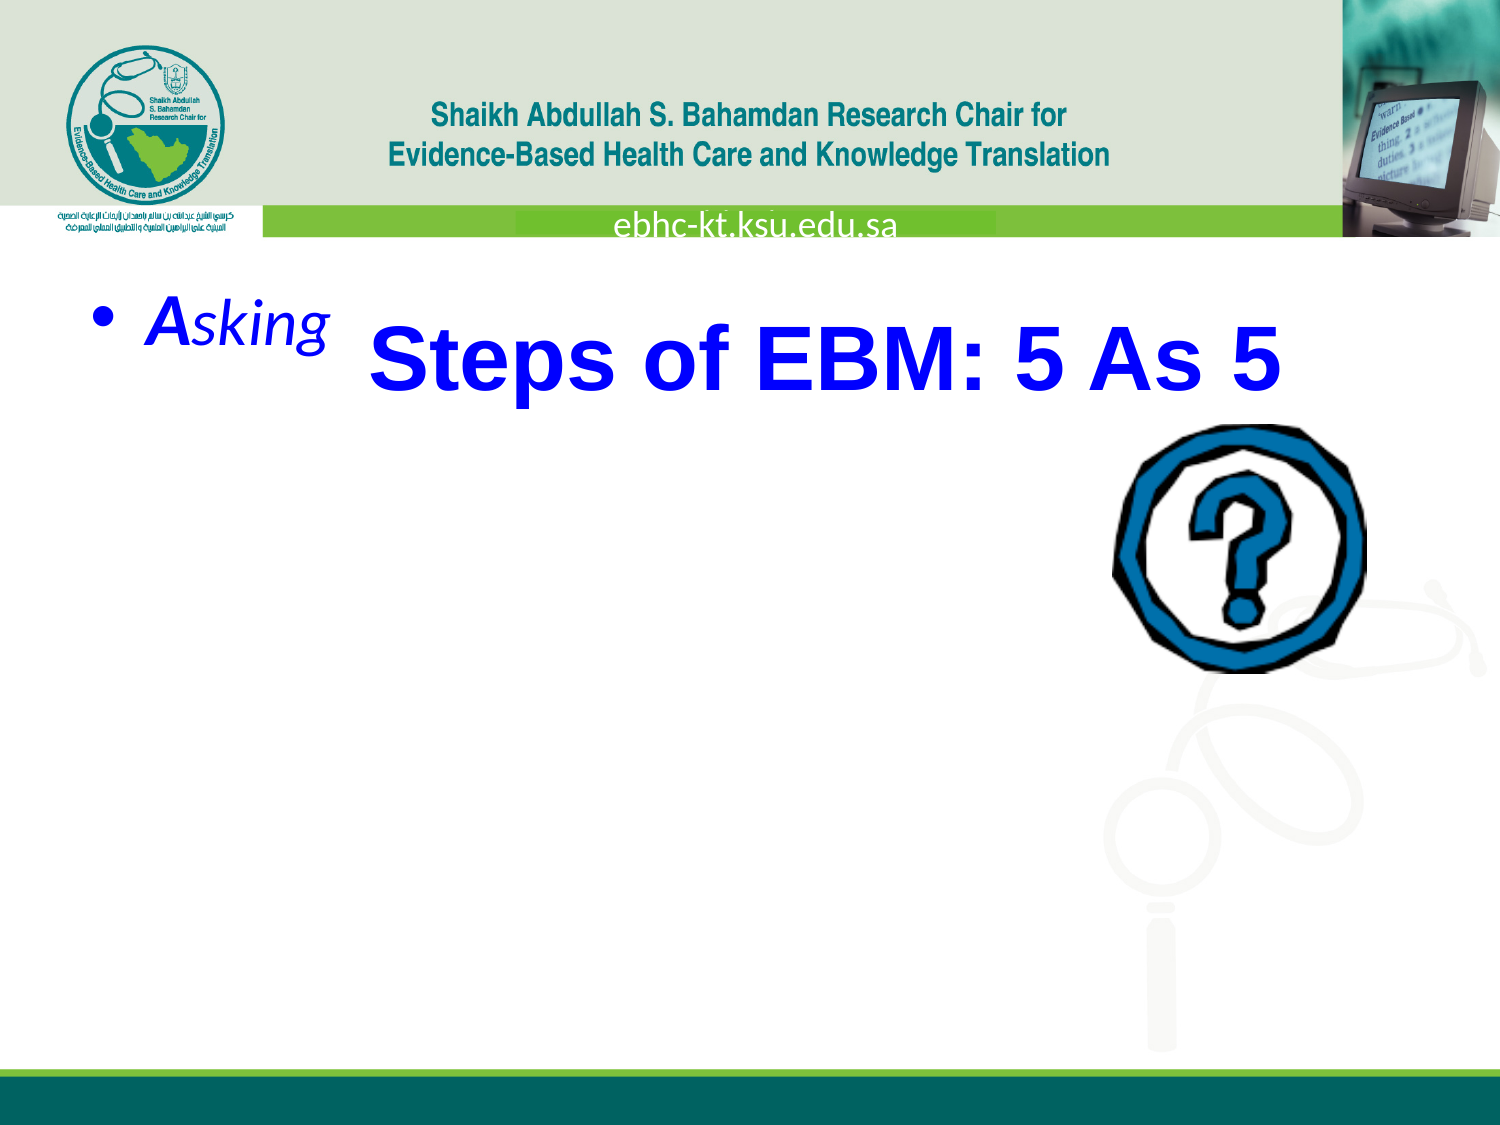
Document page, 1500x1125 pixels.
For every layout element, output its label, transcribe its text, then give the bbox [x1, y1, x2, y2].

title 5 Steps of EBM: 5 As [312, 274, 1338, 433]
list Asking [74, 262, 1426, 1006]
picture [0, 0, 1500, 1125]
